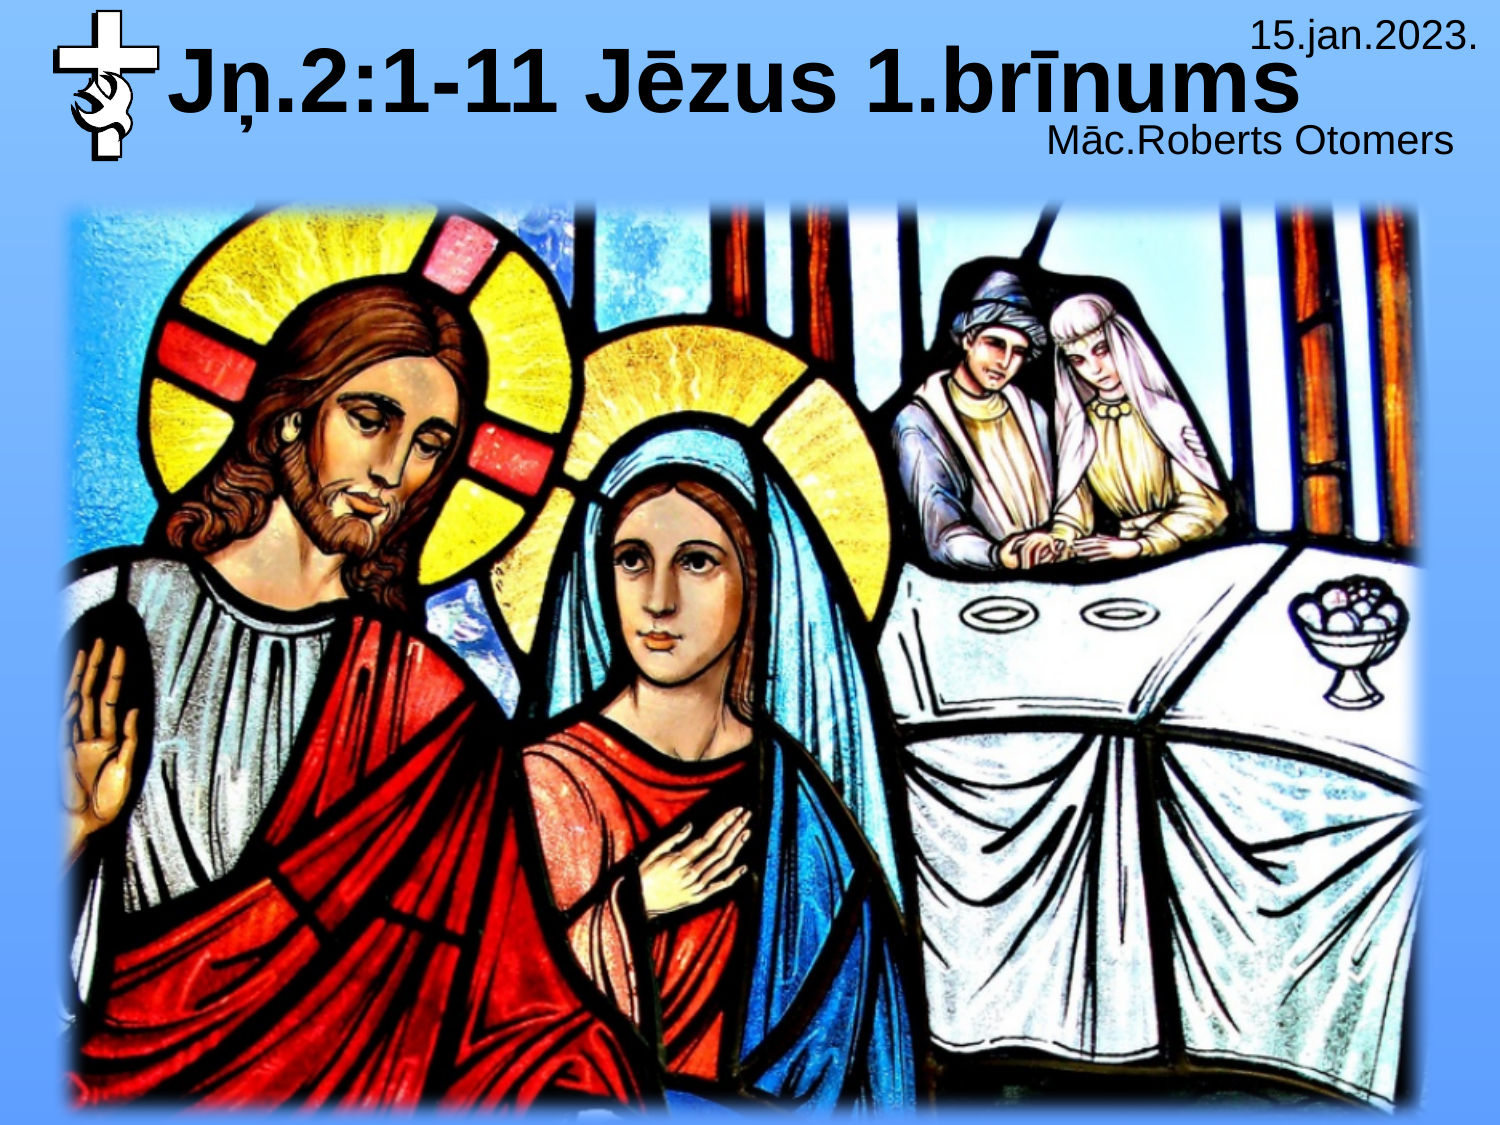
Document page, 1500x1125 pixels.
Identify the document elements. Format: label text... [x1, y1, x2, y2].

text_box Māc.Roberts Otomers [1031, 105, 1500, 171]
text_box 15.jan.2023. [1234, 0, 1500, 65]
picture [52, 9, 160, 162]
title Jņ.2:1-11 Jēzus 1.brīnums [64, 0, 1407, 165]
picture [52, 195, 1433, 1125]
